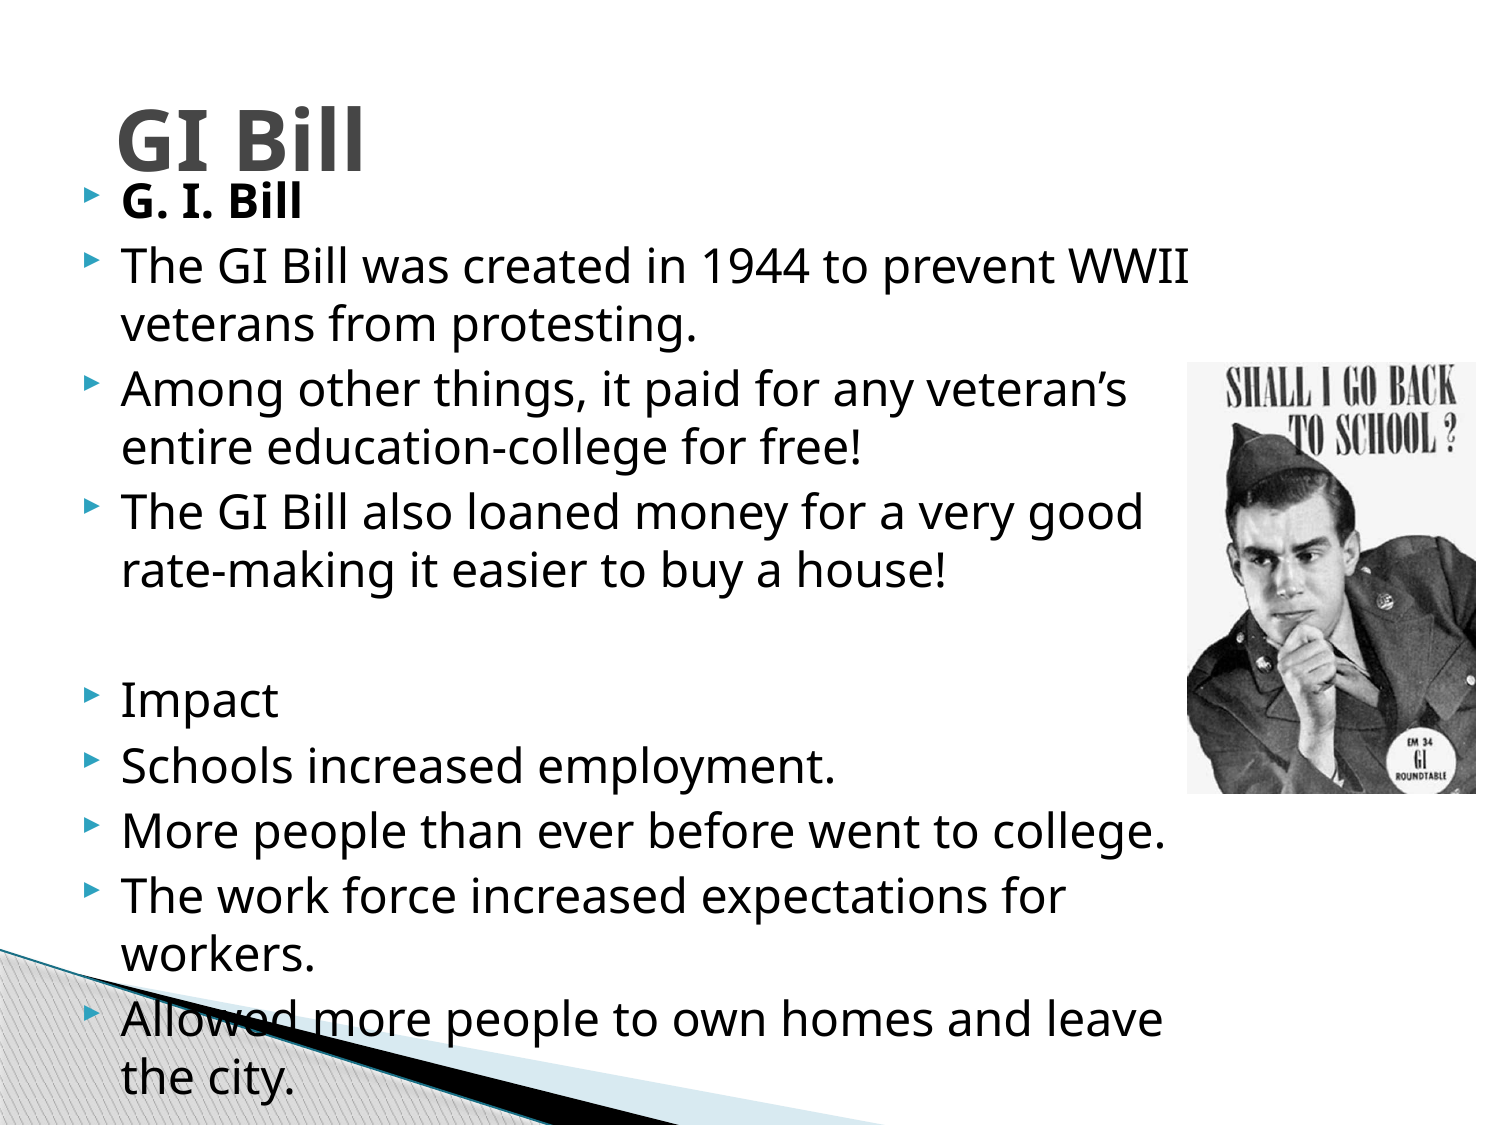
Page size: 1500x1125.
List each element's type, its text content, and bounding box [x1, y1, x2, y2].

picture [1187, 362, 1476, 794]
title GI Bill [99, 62, 1375, 213]
list G. I. Bill The GI Bill was created in 1944 to prevent WWII veterans from protesting. Among other things, it paid for any veteran’s entire education-college for free! The GI Bill also loaned money for a very good rate-making it easier to buy a house! Impact Schools increased employment. More people than ever before went to college. The work force increased expectations for workers. Allowed more people to own homes and leave the city. [50, 162, 1238, 1125]
